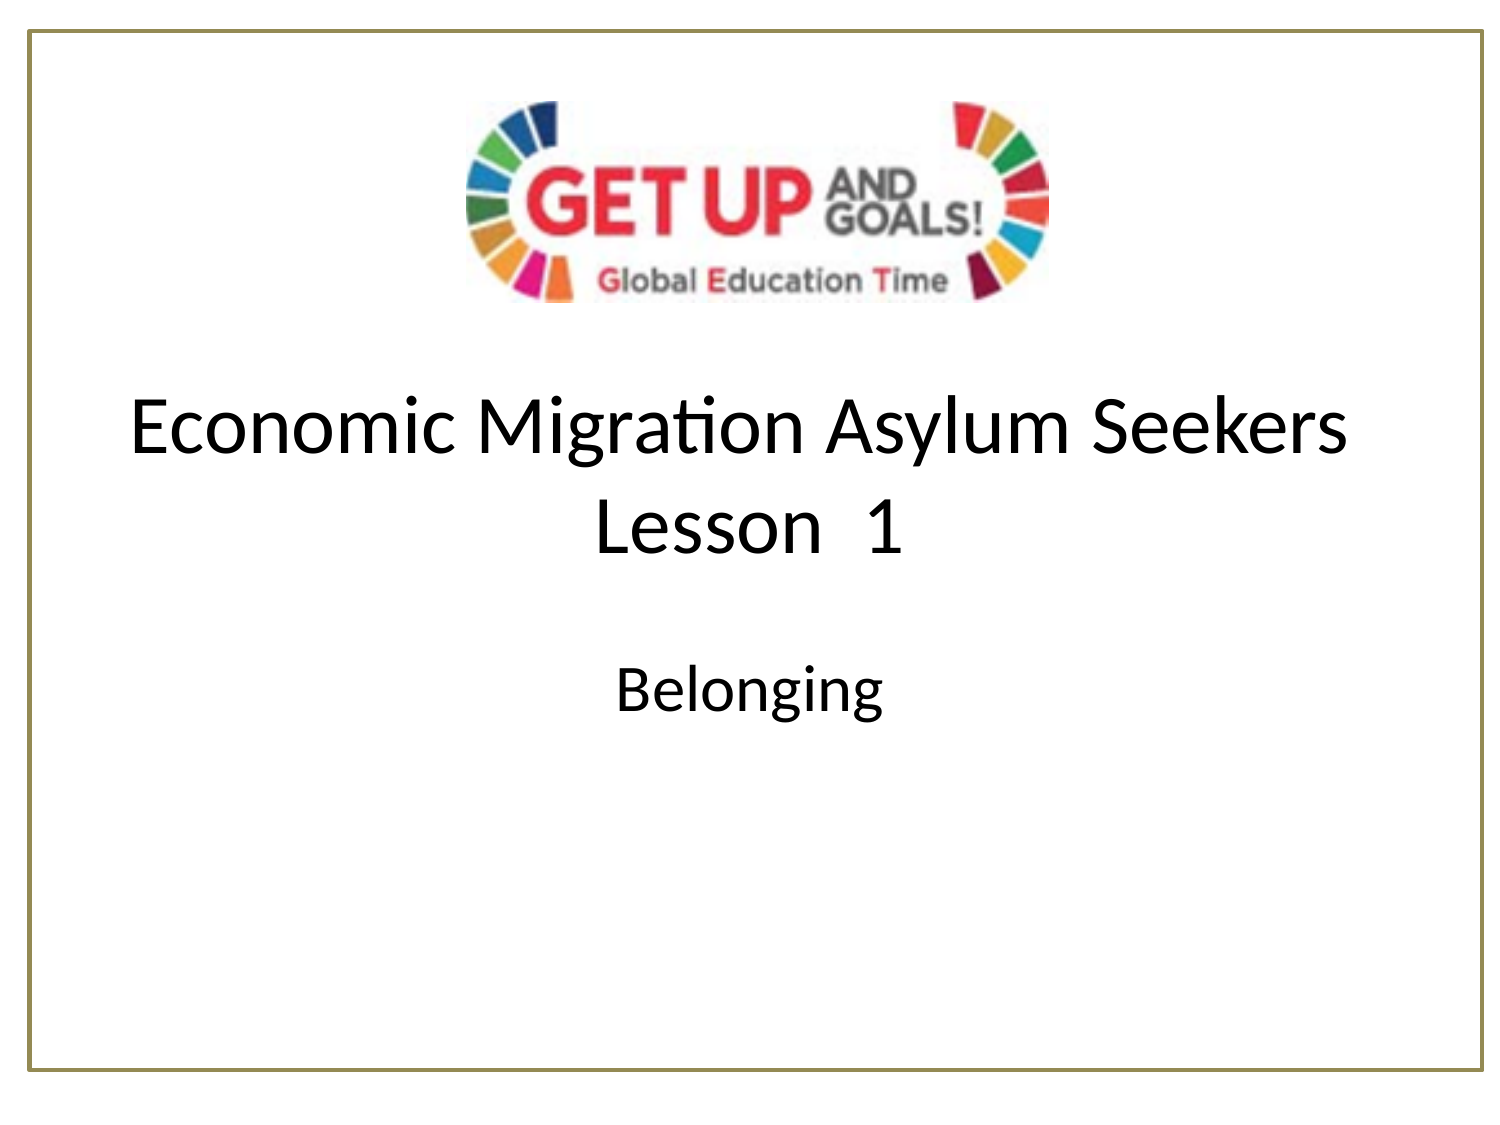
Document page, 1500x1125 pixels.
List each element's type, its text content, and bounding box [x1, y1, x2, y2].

text_box [27, 29, 1484, 1072]
subtitle Belonging [225, 637, 1275, 925]
title Economic Migration Asylum Seekers Lesson 1 [112, 349, 1388, 591]
picture [466, 101, 1049, 303]
